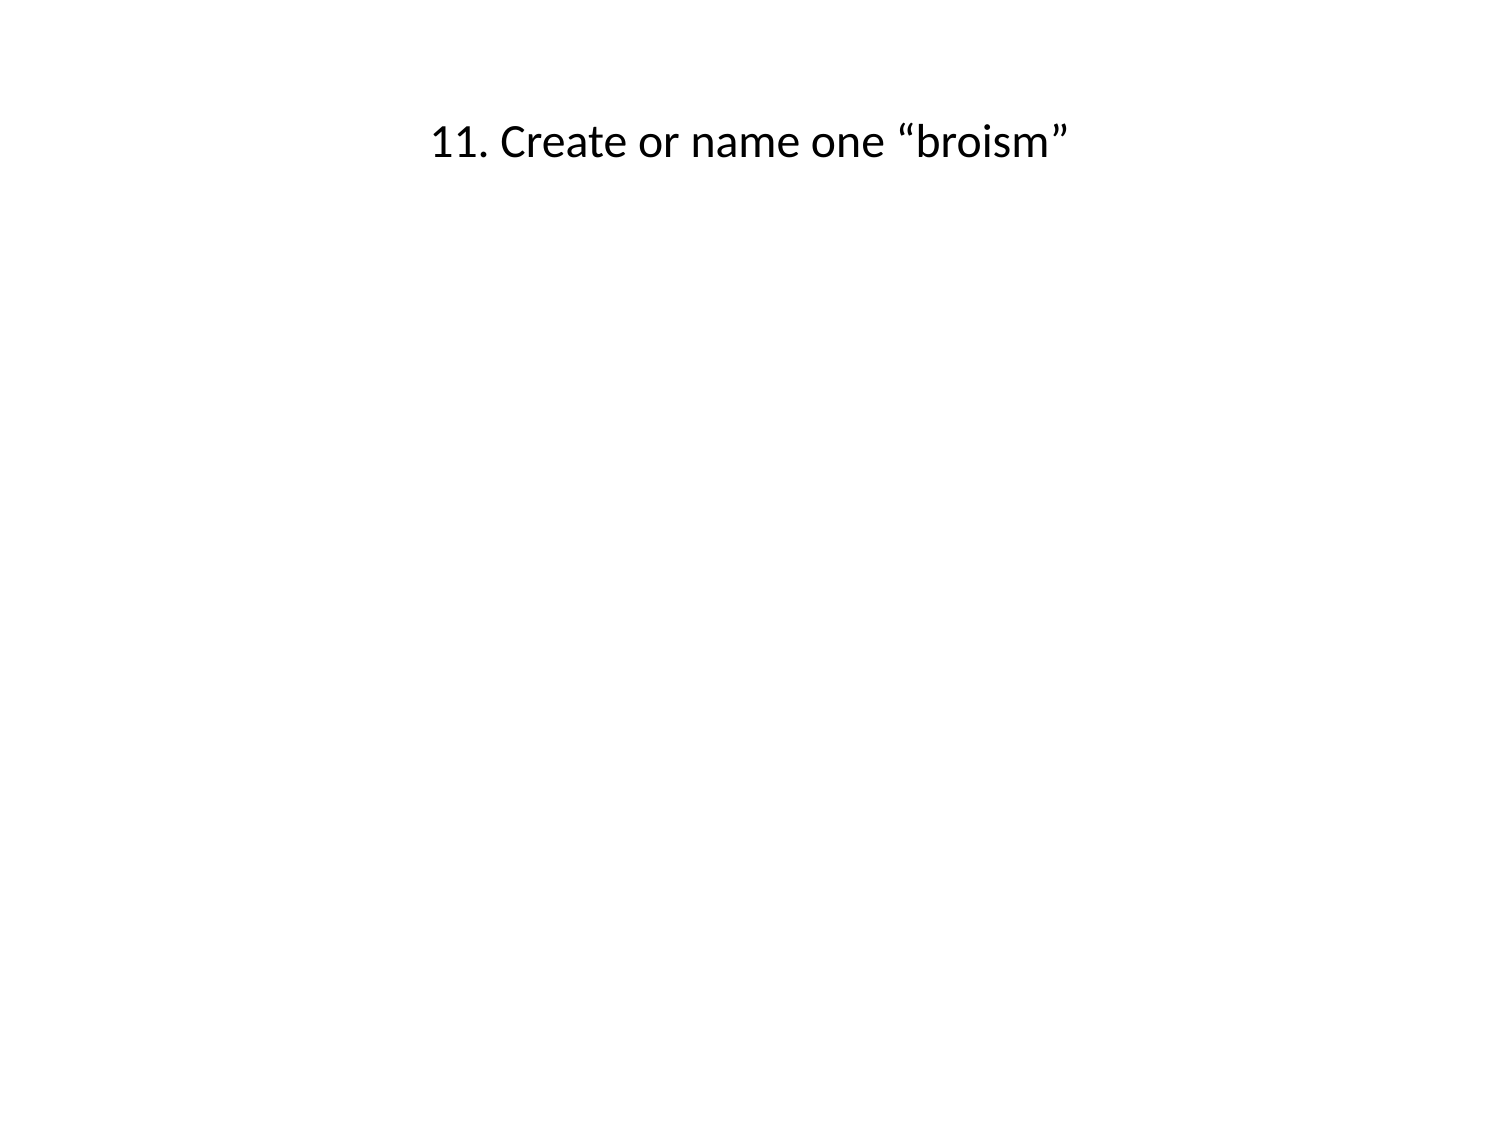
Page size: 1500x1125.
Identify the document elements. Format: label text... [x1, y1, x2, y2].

title 11. Create or name one “broism” [75, 45, 1425, 233]
